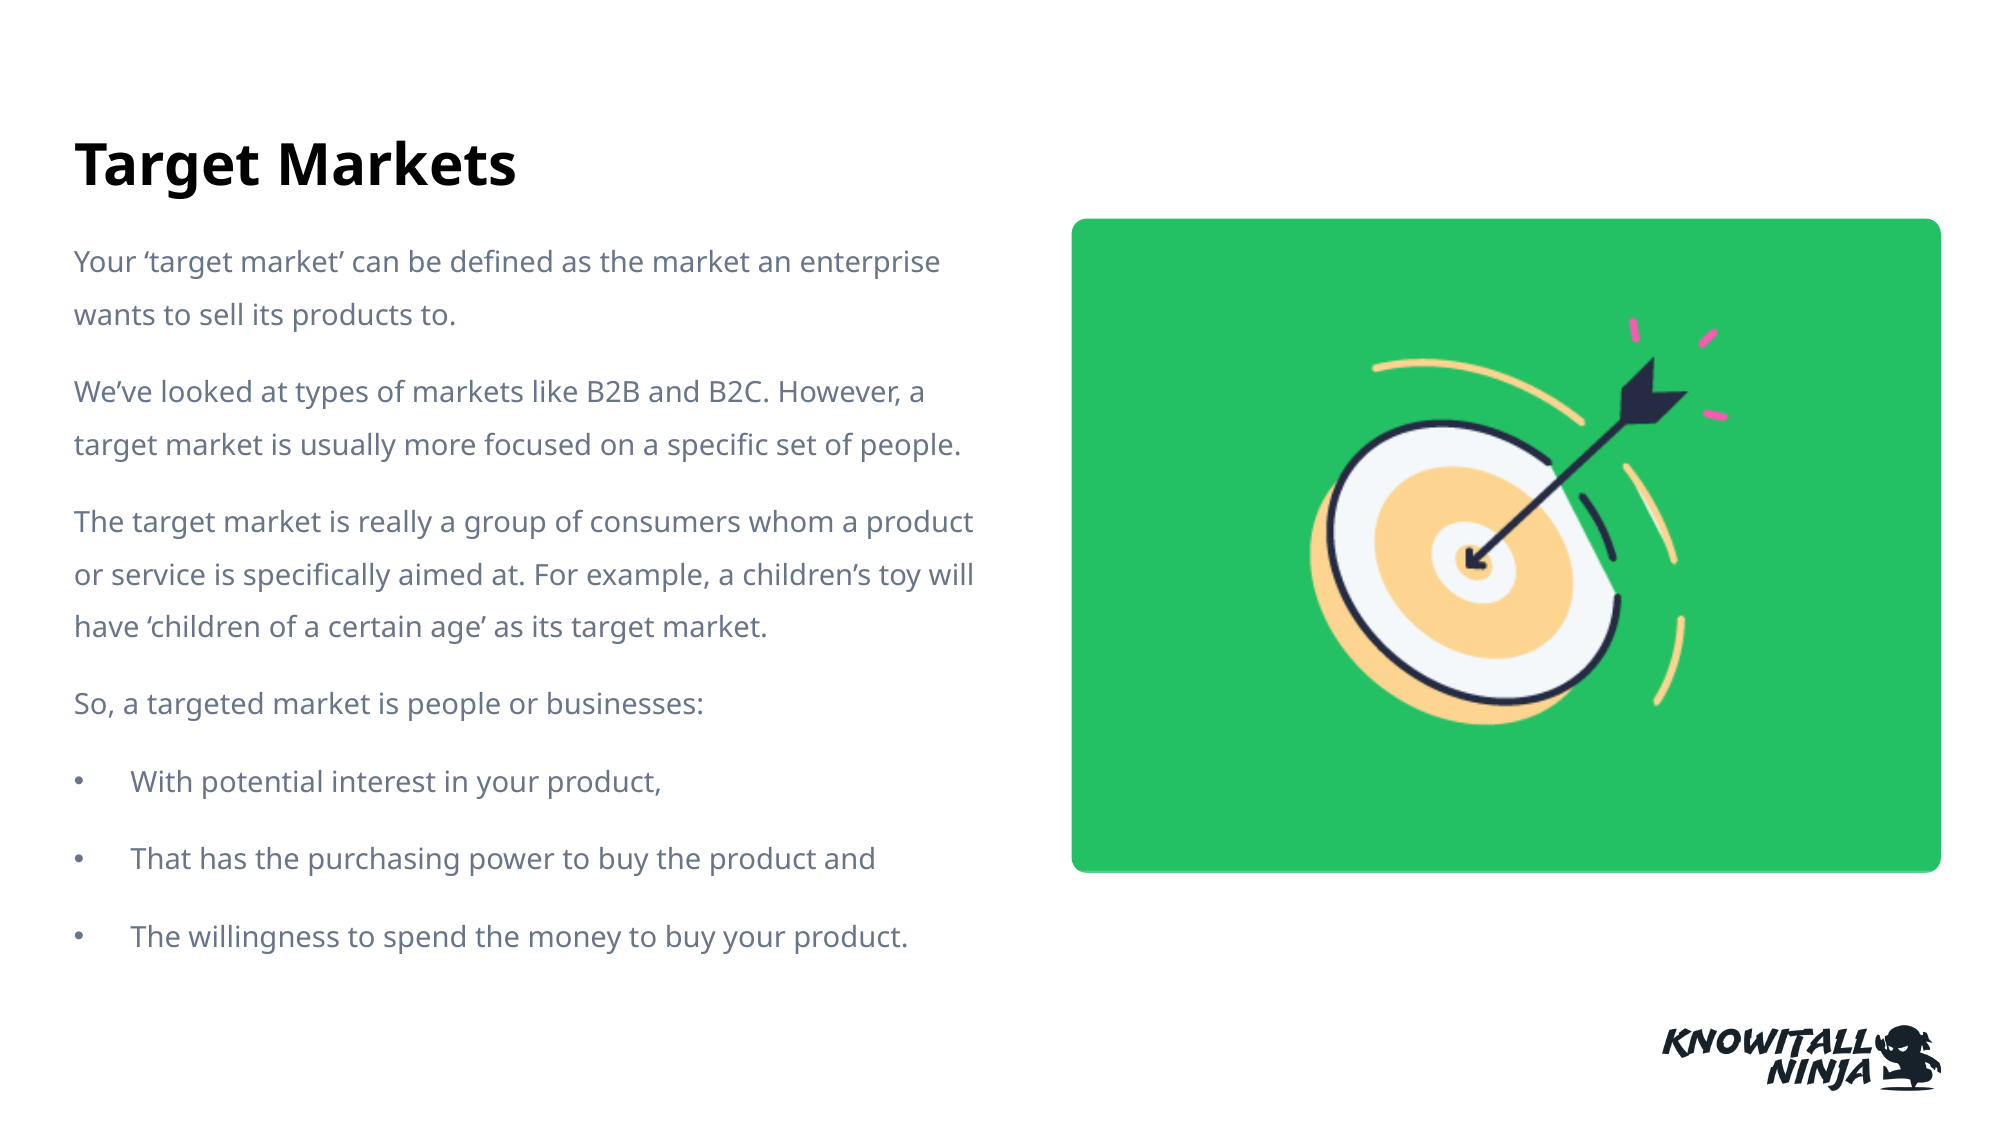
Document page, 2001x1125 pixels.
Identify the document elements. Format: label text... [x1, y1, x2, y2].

picture [1071, 218, 1942, 874]
title Target Markets [59, 117, 1000, 206]
list Your ‘target market’ can be defined as the market an enterprise wants to sell its products to. We’ve looked at types of markets like B2B and B2C. However, a target market is usually more focused on a specific set of people. The target market is really a group of consumers whom a product or service is specifically aimed at. For example, a children’s toy will have ‘children of a certain age’ as its target market. So, a targeted market is people or businesses: With potential interest in your product, That has the purchasing power to buy the product and The willingness to spend the money to buy your product. [59, 218, 1000, 1091]
picture [1662, 1025, 1941, 1091]
